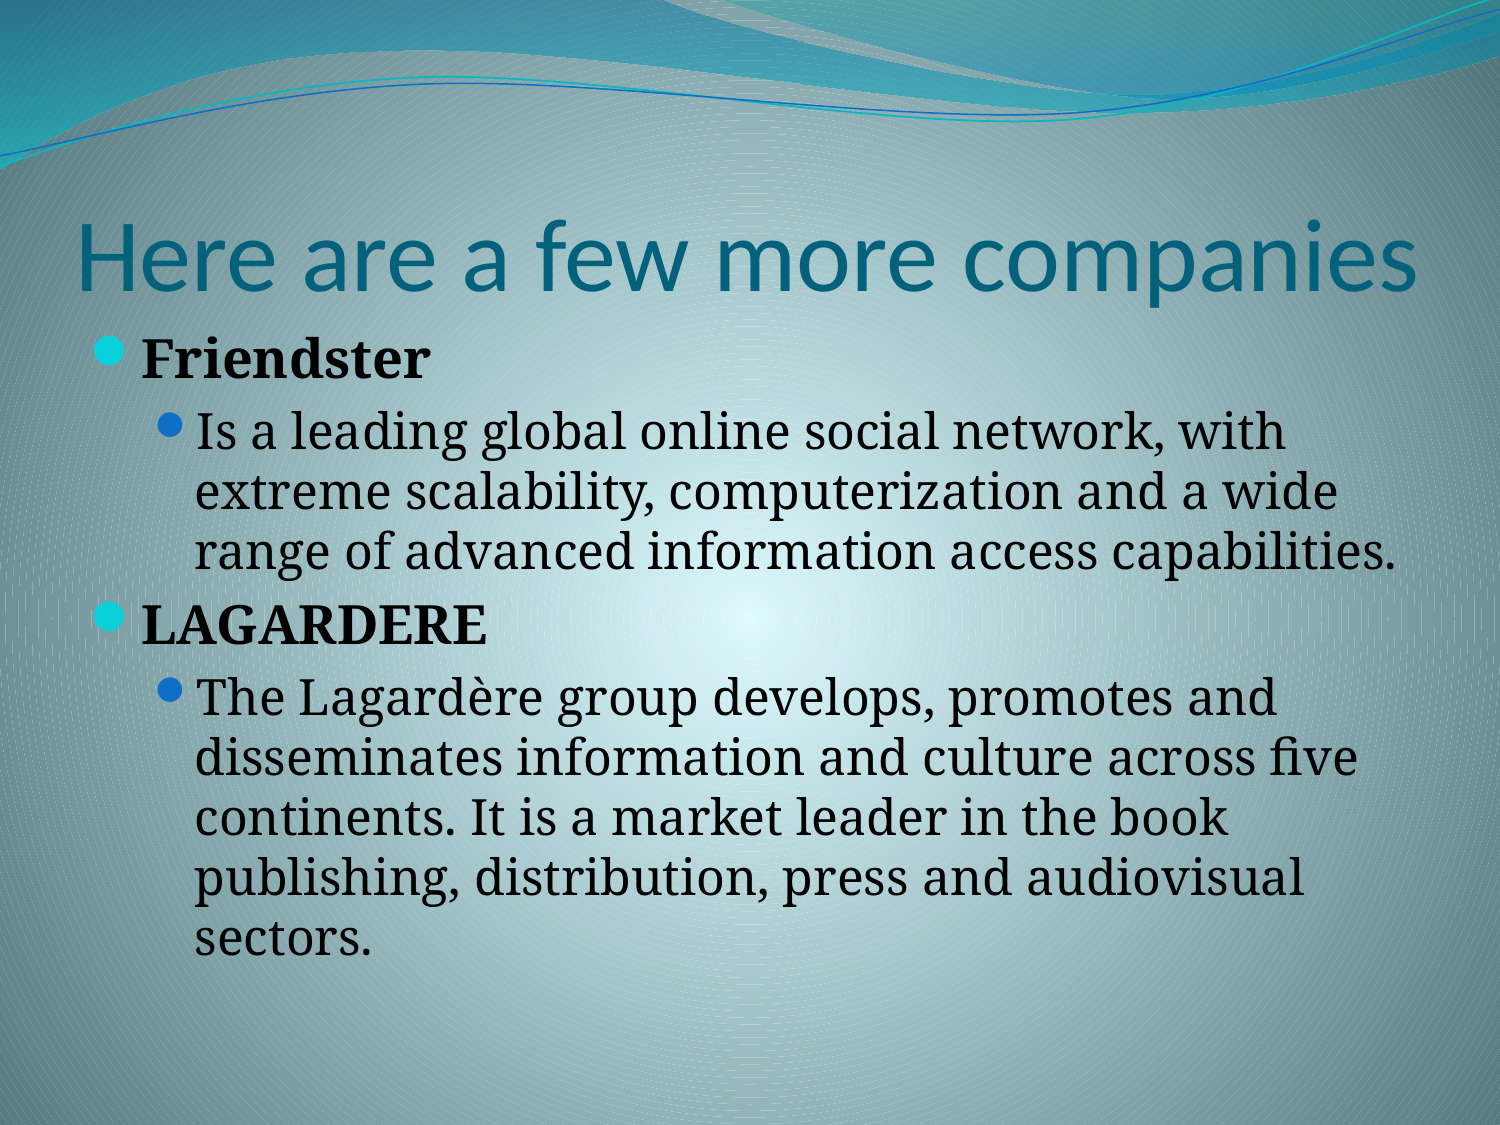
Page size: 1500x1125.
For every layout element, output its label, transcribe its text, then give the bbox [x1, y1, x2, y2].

list Friendster Is a leading global online social network, with extreme scalability, computerization and a wide range of advanced information access capabilities. LAGARDERE The Lagardère group develops, promotes and disseminates information and culture across five continents. It is a market leader in the book publishing, distribution, press and audiovisual sectors. [75, 317, 1425, 1038]
title Here are a few more companies [75, 125, 1425, 313]
